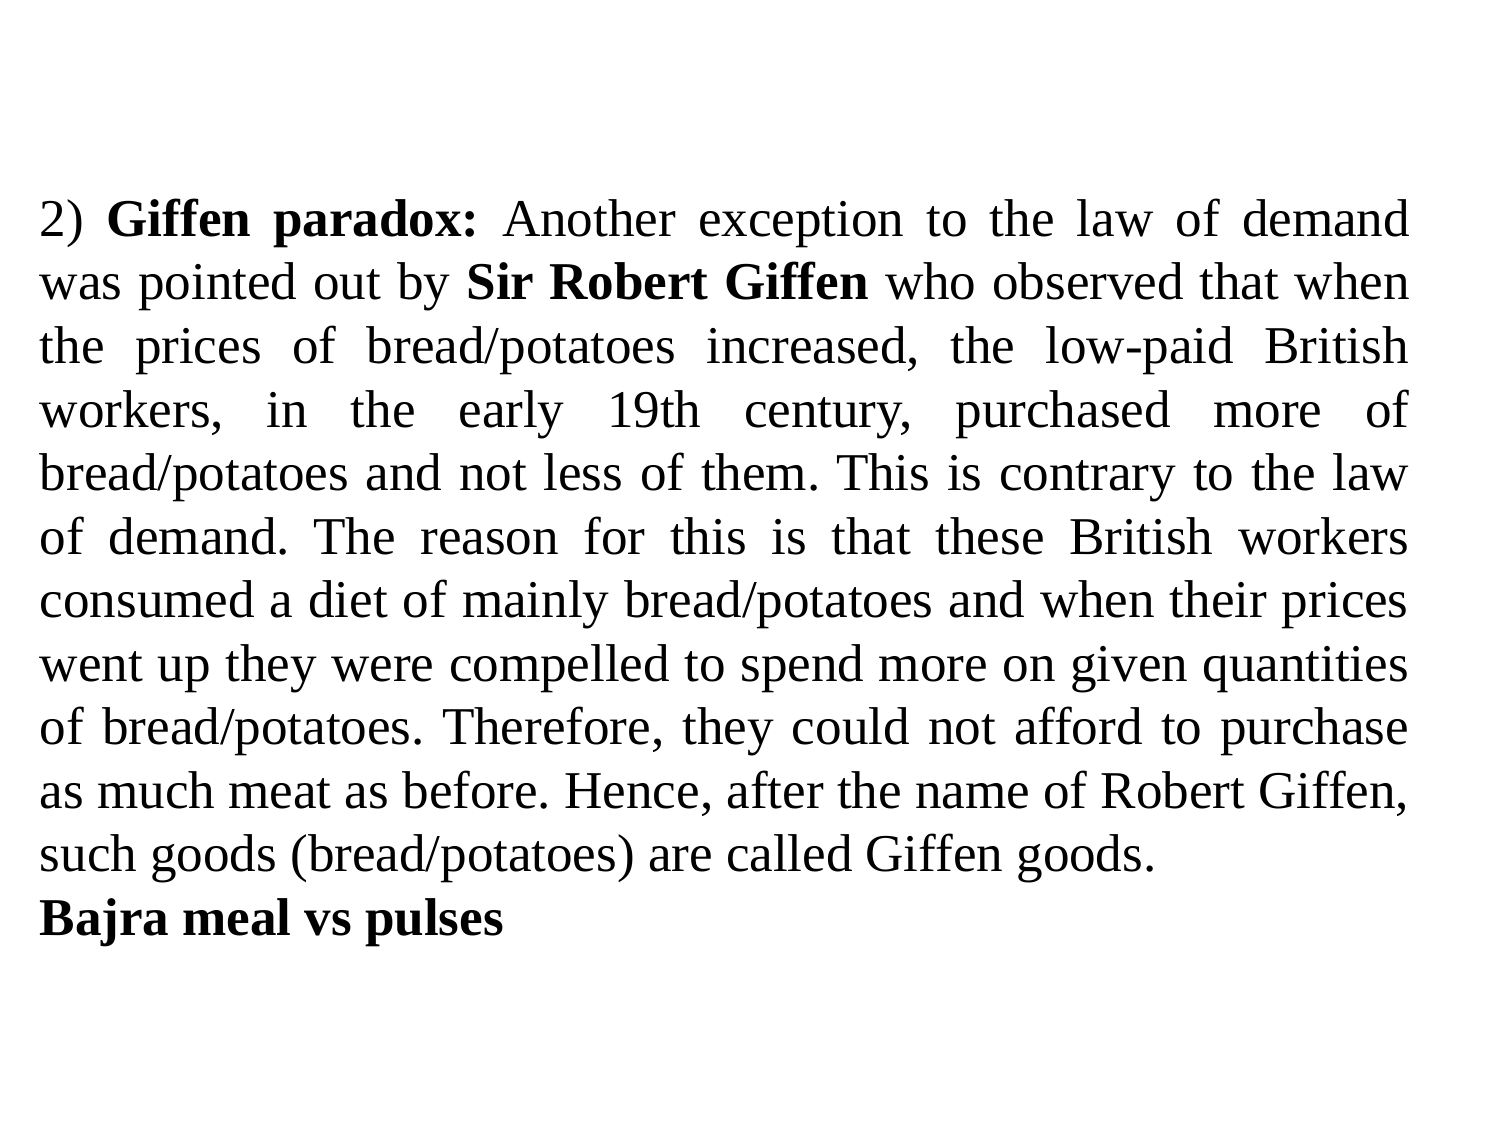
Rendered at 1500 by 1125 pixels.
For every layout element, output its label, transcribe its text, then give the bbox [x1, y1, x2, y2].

list 2) Giffen paradox: Another exception to the law of demand was pointed out by Sir Robert Giffen who observed that when the prices of bread/potatoes increased, the low-paid British workers, in the early 19th century, purchased more of bread/potatoes and not less of them. This is contrary to the law of demand. The reason for this is that these British workers consumed a diet of mainly bread/potatoes and when their prices went up they were compelled to spend more on given quantities of bread/potatoes. Therefore, they could not afford to purchase as much meat as before. Hence, after the name of Robert Giffen, such goods (bread/potatoes) are called Giffen goods. Bajra meal vs pulses [24, 112, 1425, 1005]
